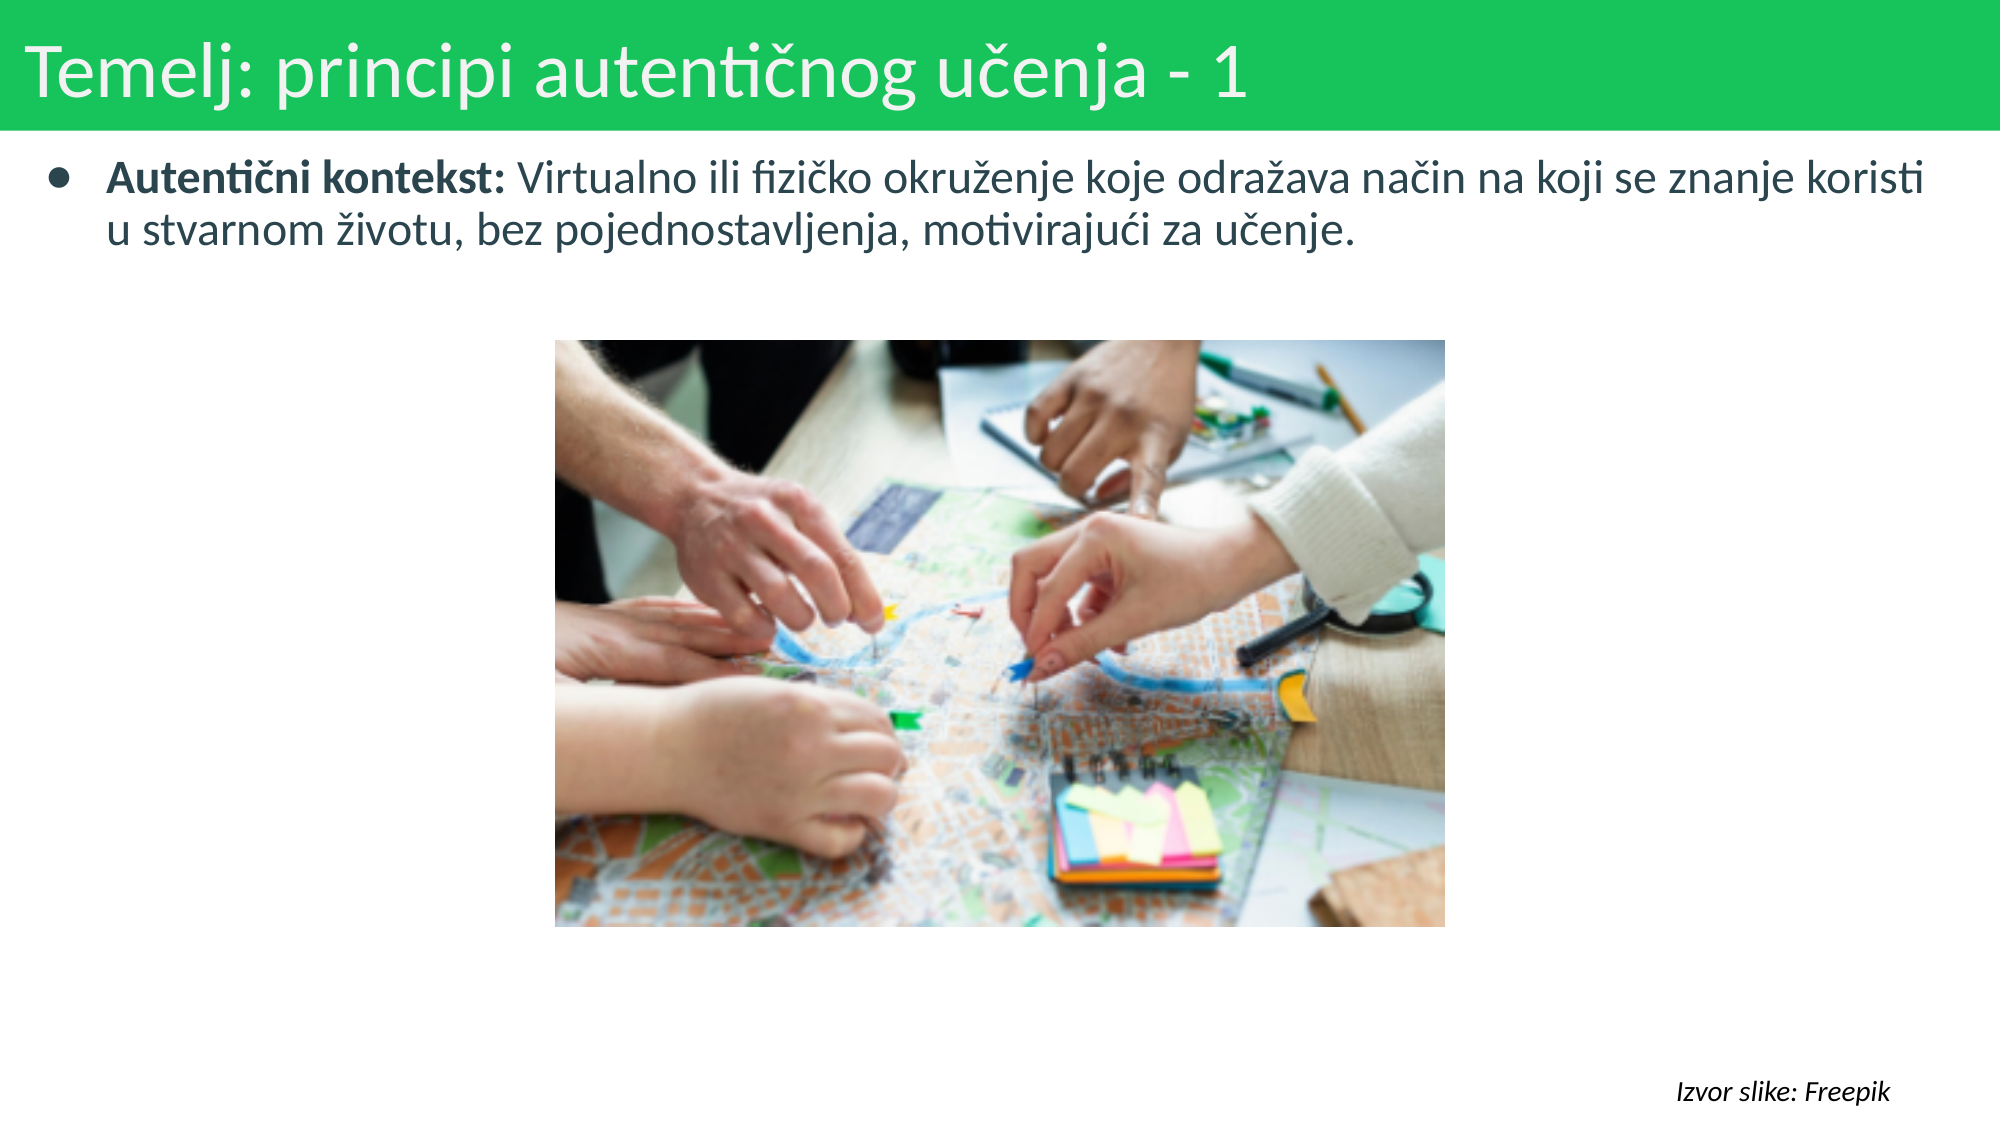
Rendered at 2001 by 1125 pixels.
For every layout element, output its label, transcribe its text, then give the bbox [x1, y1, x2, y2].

list Autentični kontekst: Virtualno ili fizičko okruženje koje odražava način na koji se znanje koristi u stvarnom životu, bez pojednostavljenja, motivirajući za učenje. [16, 144, 1976, 1108]
picture [555, 340, 1445, 928]
text_box Izvor slike: Freepik [1566, 1057, 2000, 1114]
title Temelj: principi autentičnog učenja - 1 [16, 13, 1976, 131]
